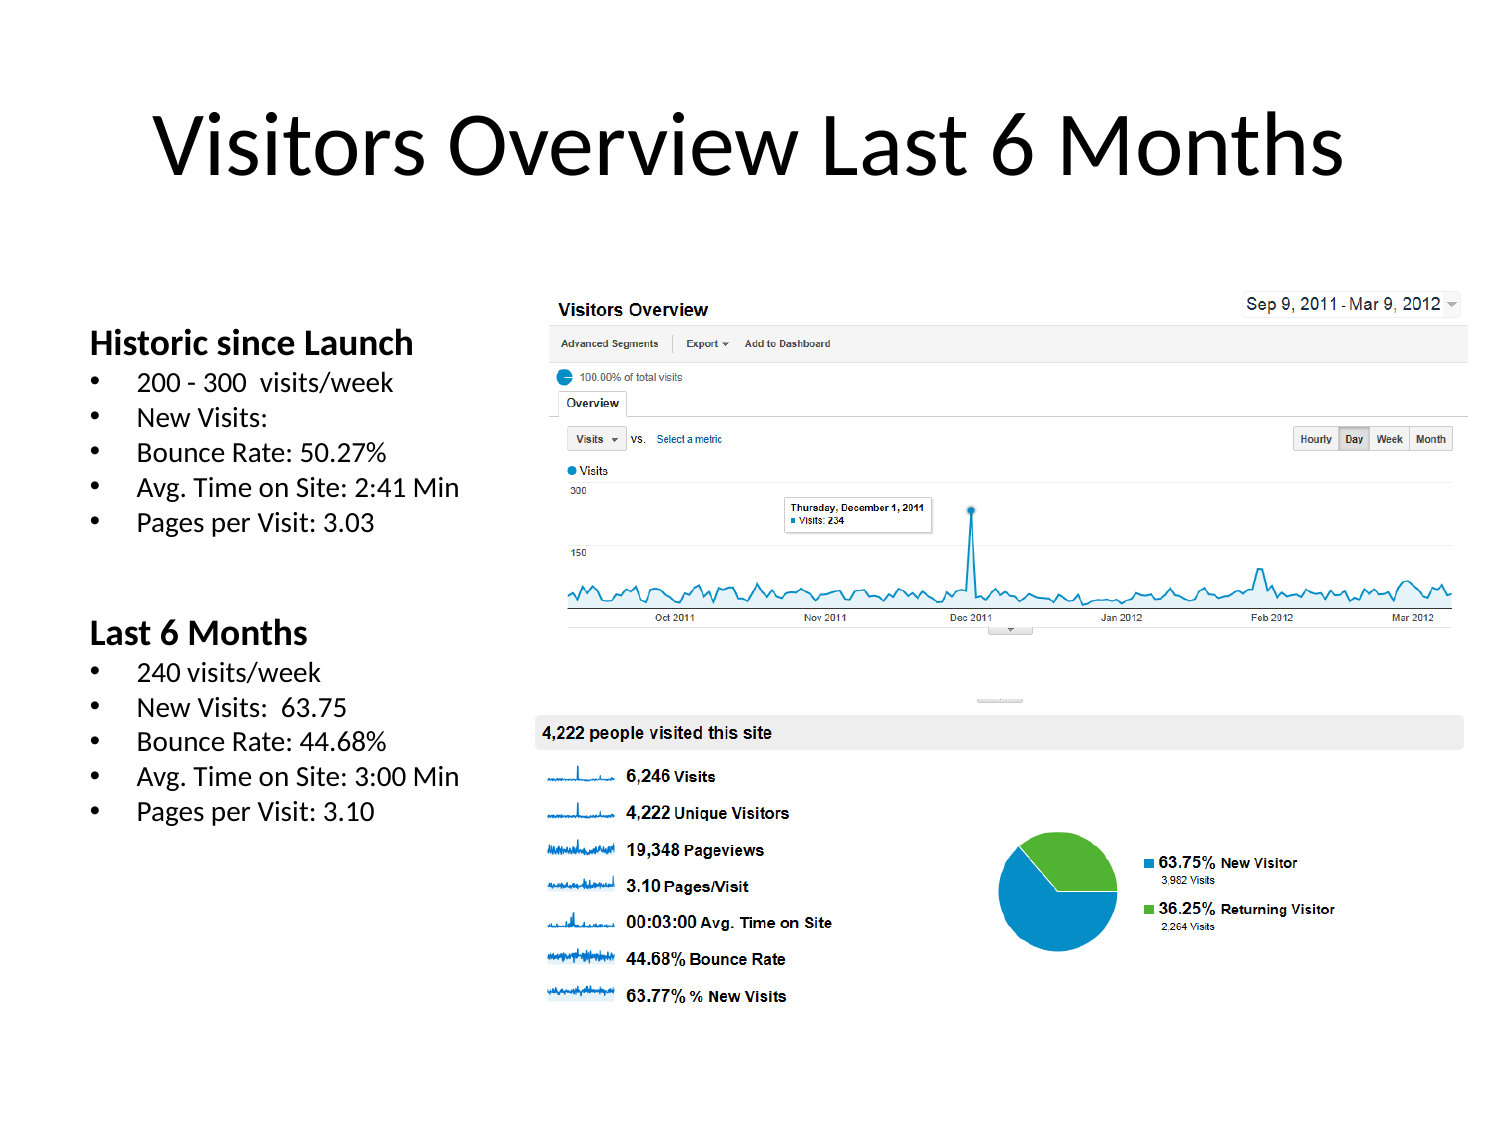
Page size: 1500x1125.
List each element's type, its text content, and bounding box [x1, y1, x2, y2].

title Visitors Overview Last 6 Months [75, 45, 1425, 233]
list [549, 287, 1469, 637]
text_box Historic since Launch 200 - 300 visits/week New Visits: Bounce Rate: 50.27% Avg. Time on Site: 2:41 Min Pages per Visit: 3.03 Last 6 Months 240 visits/week New Visits: 63.75 Bounce Rate: 44.68% Avg. Time on Site: 3:00 Min Pages per Visit: 3.10 [0, 310, 490, 915]
picture [524, 699, 1471, 1033]
